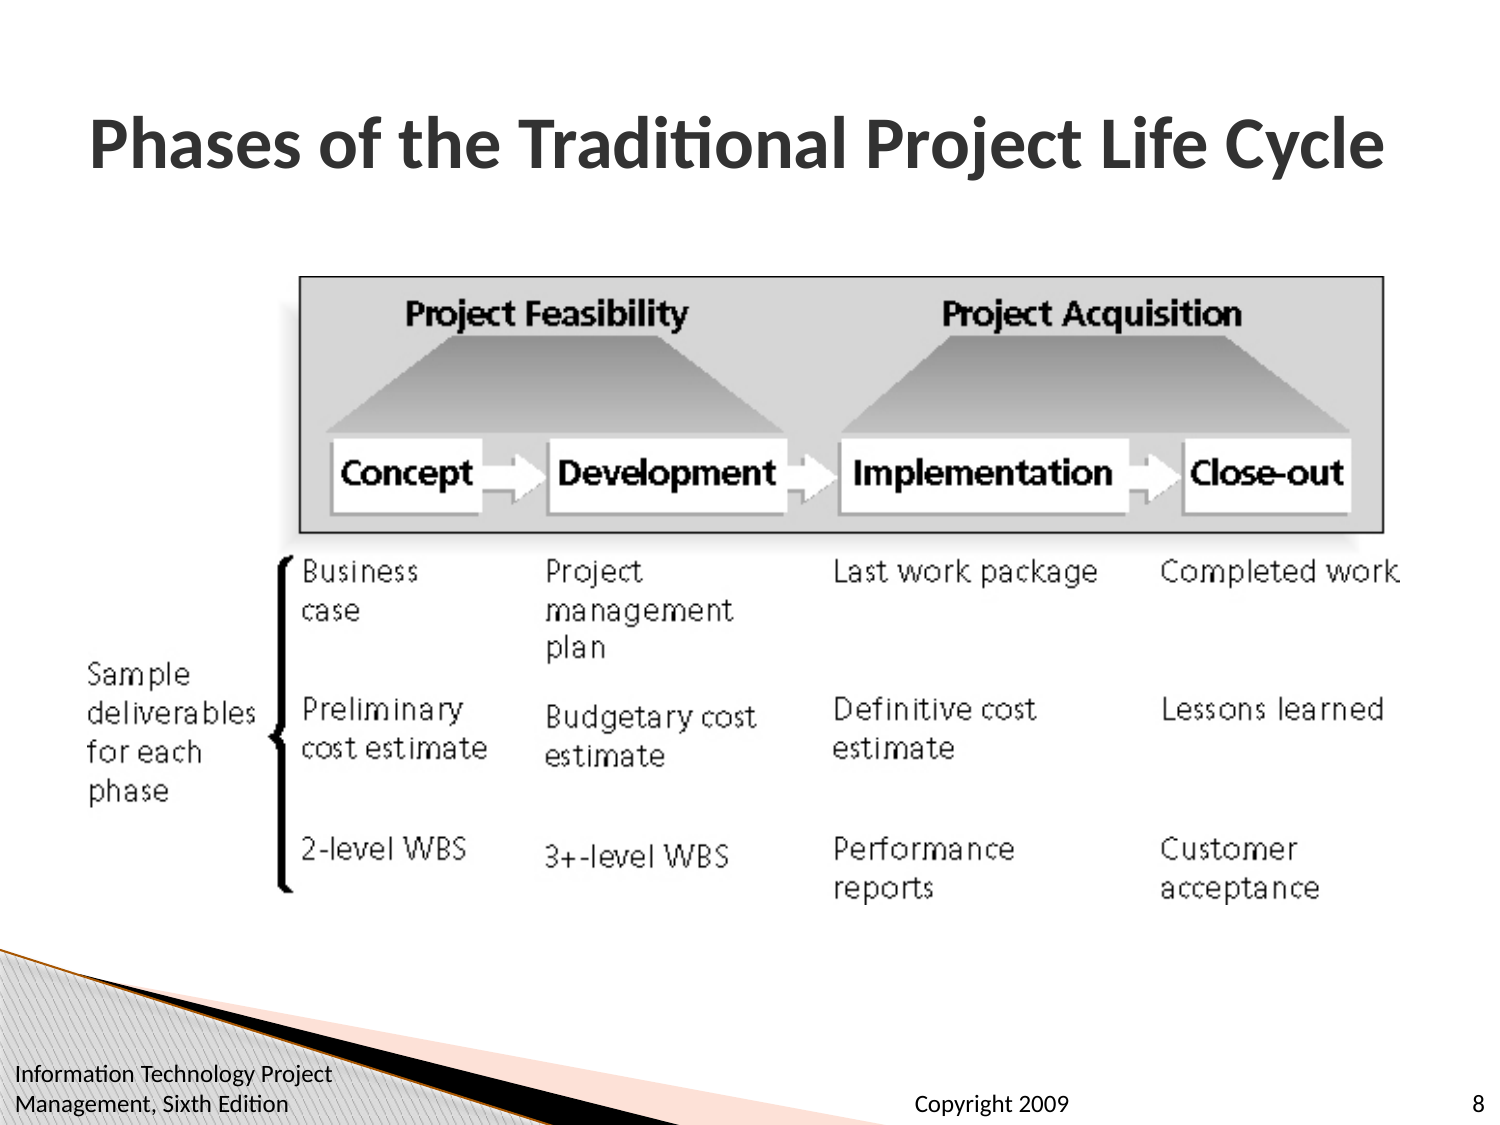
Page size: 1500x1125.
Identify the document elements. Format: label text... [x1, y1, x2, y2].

slide_number 8 [1408, 1065, 1500, 1125]
picture [87, 276, 1400, 906]
title Phases of the Traditional Project Life Cycle [75, 45, 1425, 233]
footer Information Technology Project Management, Sixth Edition [0, 1065, 425, 1125]
